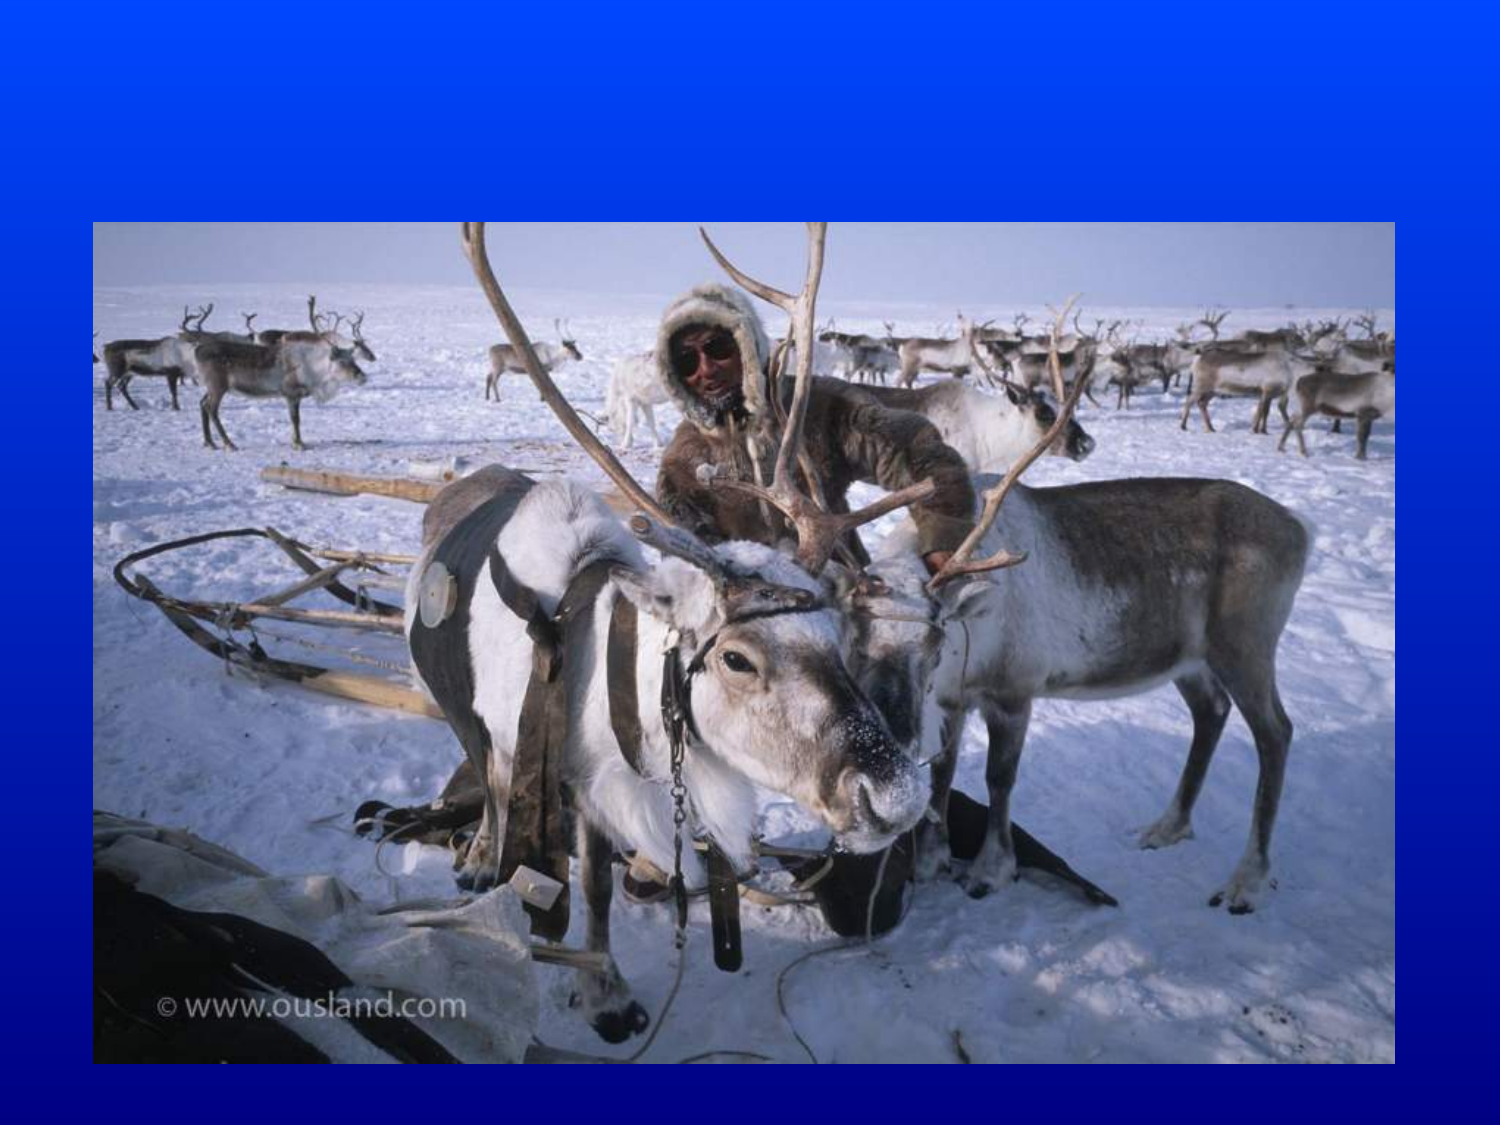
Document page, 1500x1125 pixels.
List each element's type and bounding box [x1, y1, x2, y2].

picture [93, 222, 1395, 1065]
